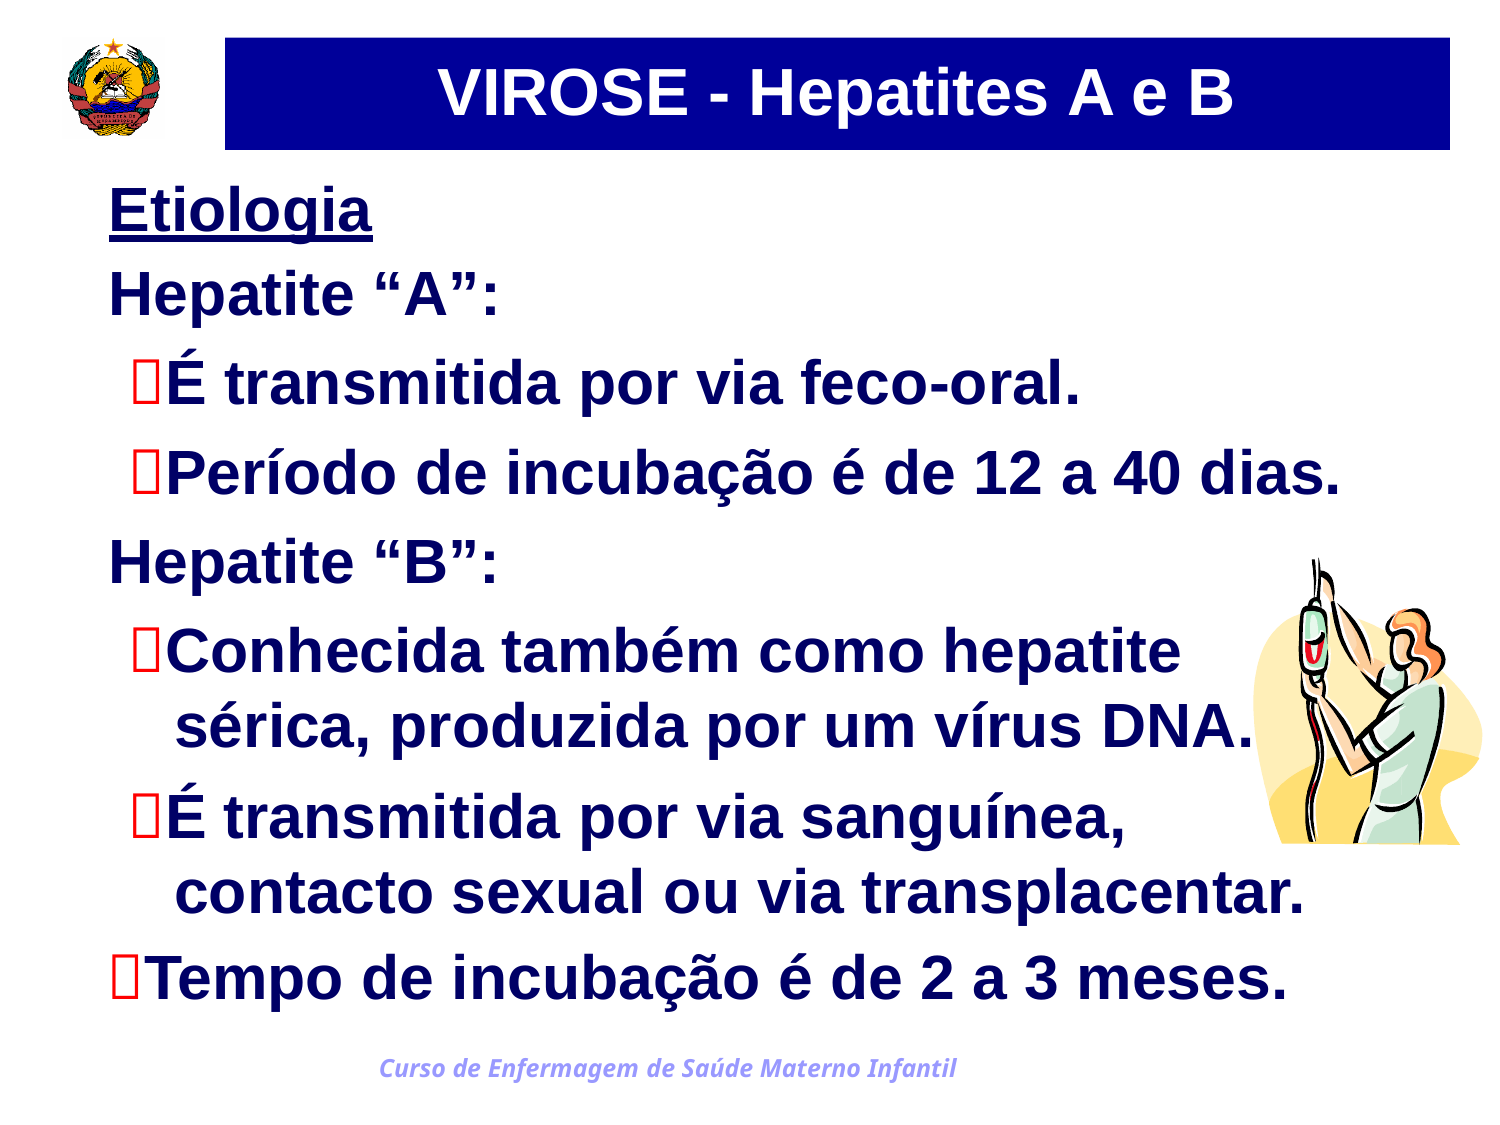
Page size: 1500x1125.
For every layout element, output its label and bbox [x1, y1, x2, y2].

text_box [225, 37, 1450, 150]
text_box [62, 37, 165, 139]
text_box [106, 177, 1483, 1094]
